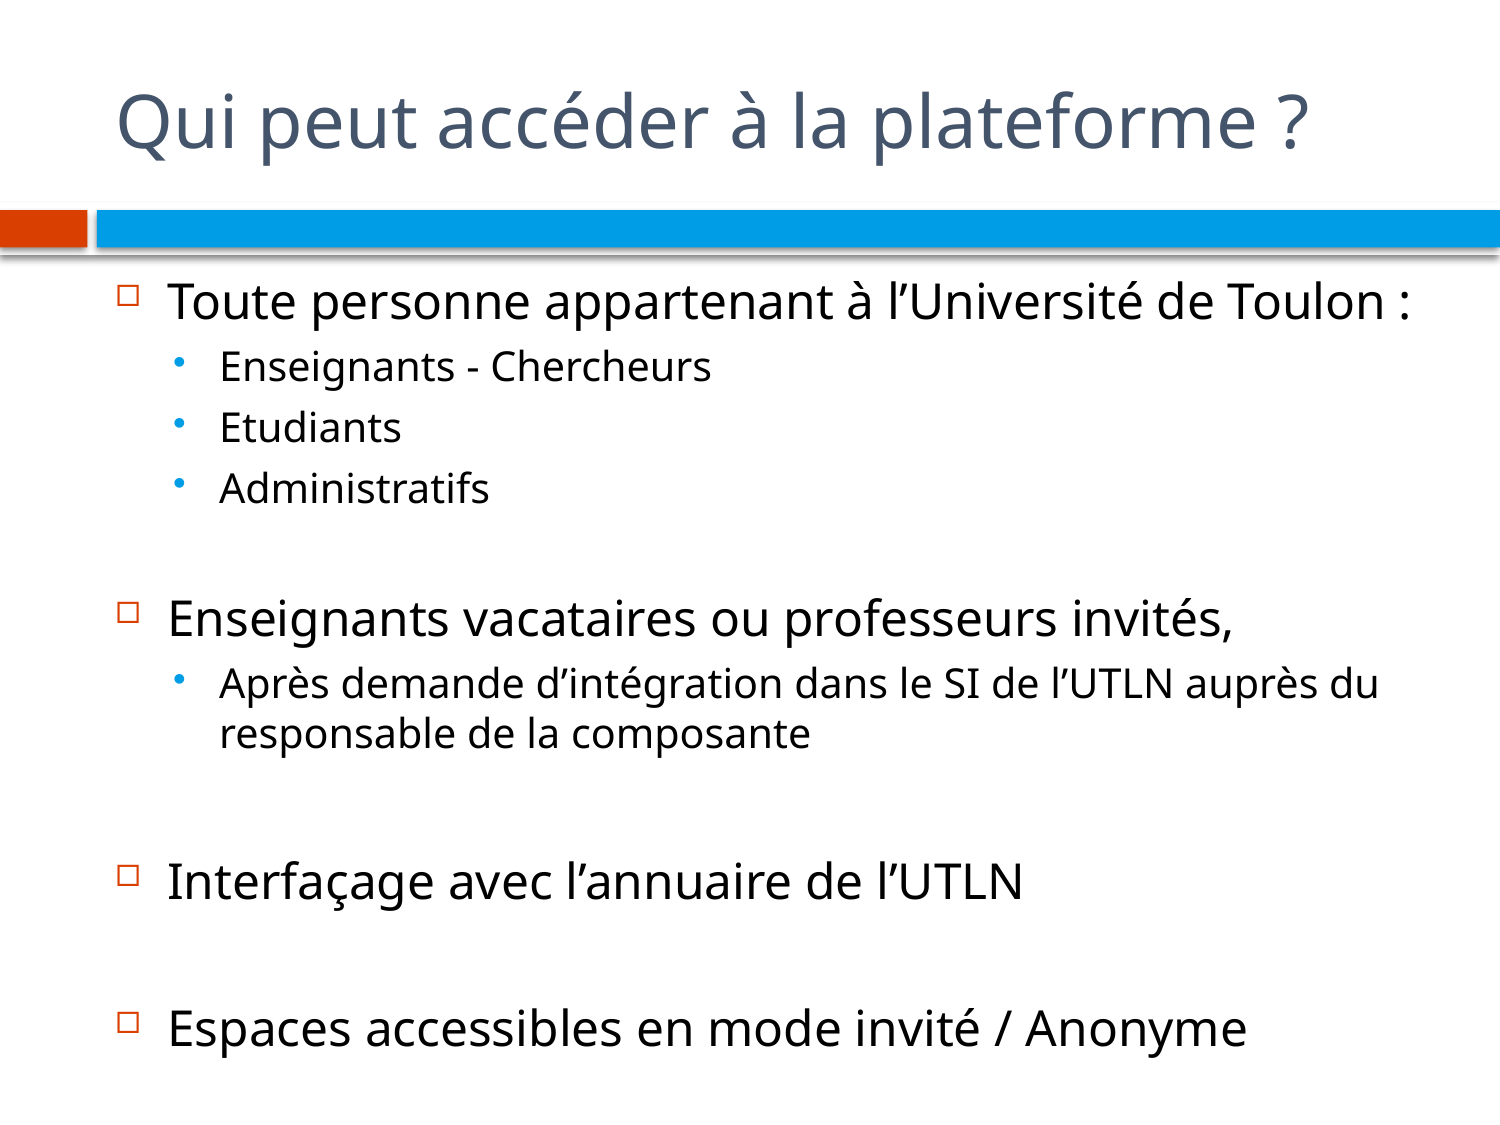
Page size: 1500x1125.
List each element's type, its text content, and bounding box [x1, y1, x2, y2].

title Qui peut accéder à la plateforme ? [100, 37, 1438, 200]
list Toute personne appartenant à l’Université de Toulon : Enseignants - Chercheurs Etudiants Administratifs Enseignants vacataires ou professeurs invités, Après demande d’intégration dans le SI de l’UTLN auprès du responsable de la composante Interfaçage avec l’annuaire de l’UTLN Espaces accessibles en mode invité / Anonyme [100, 262, 1438, 1090]
